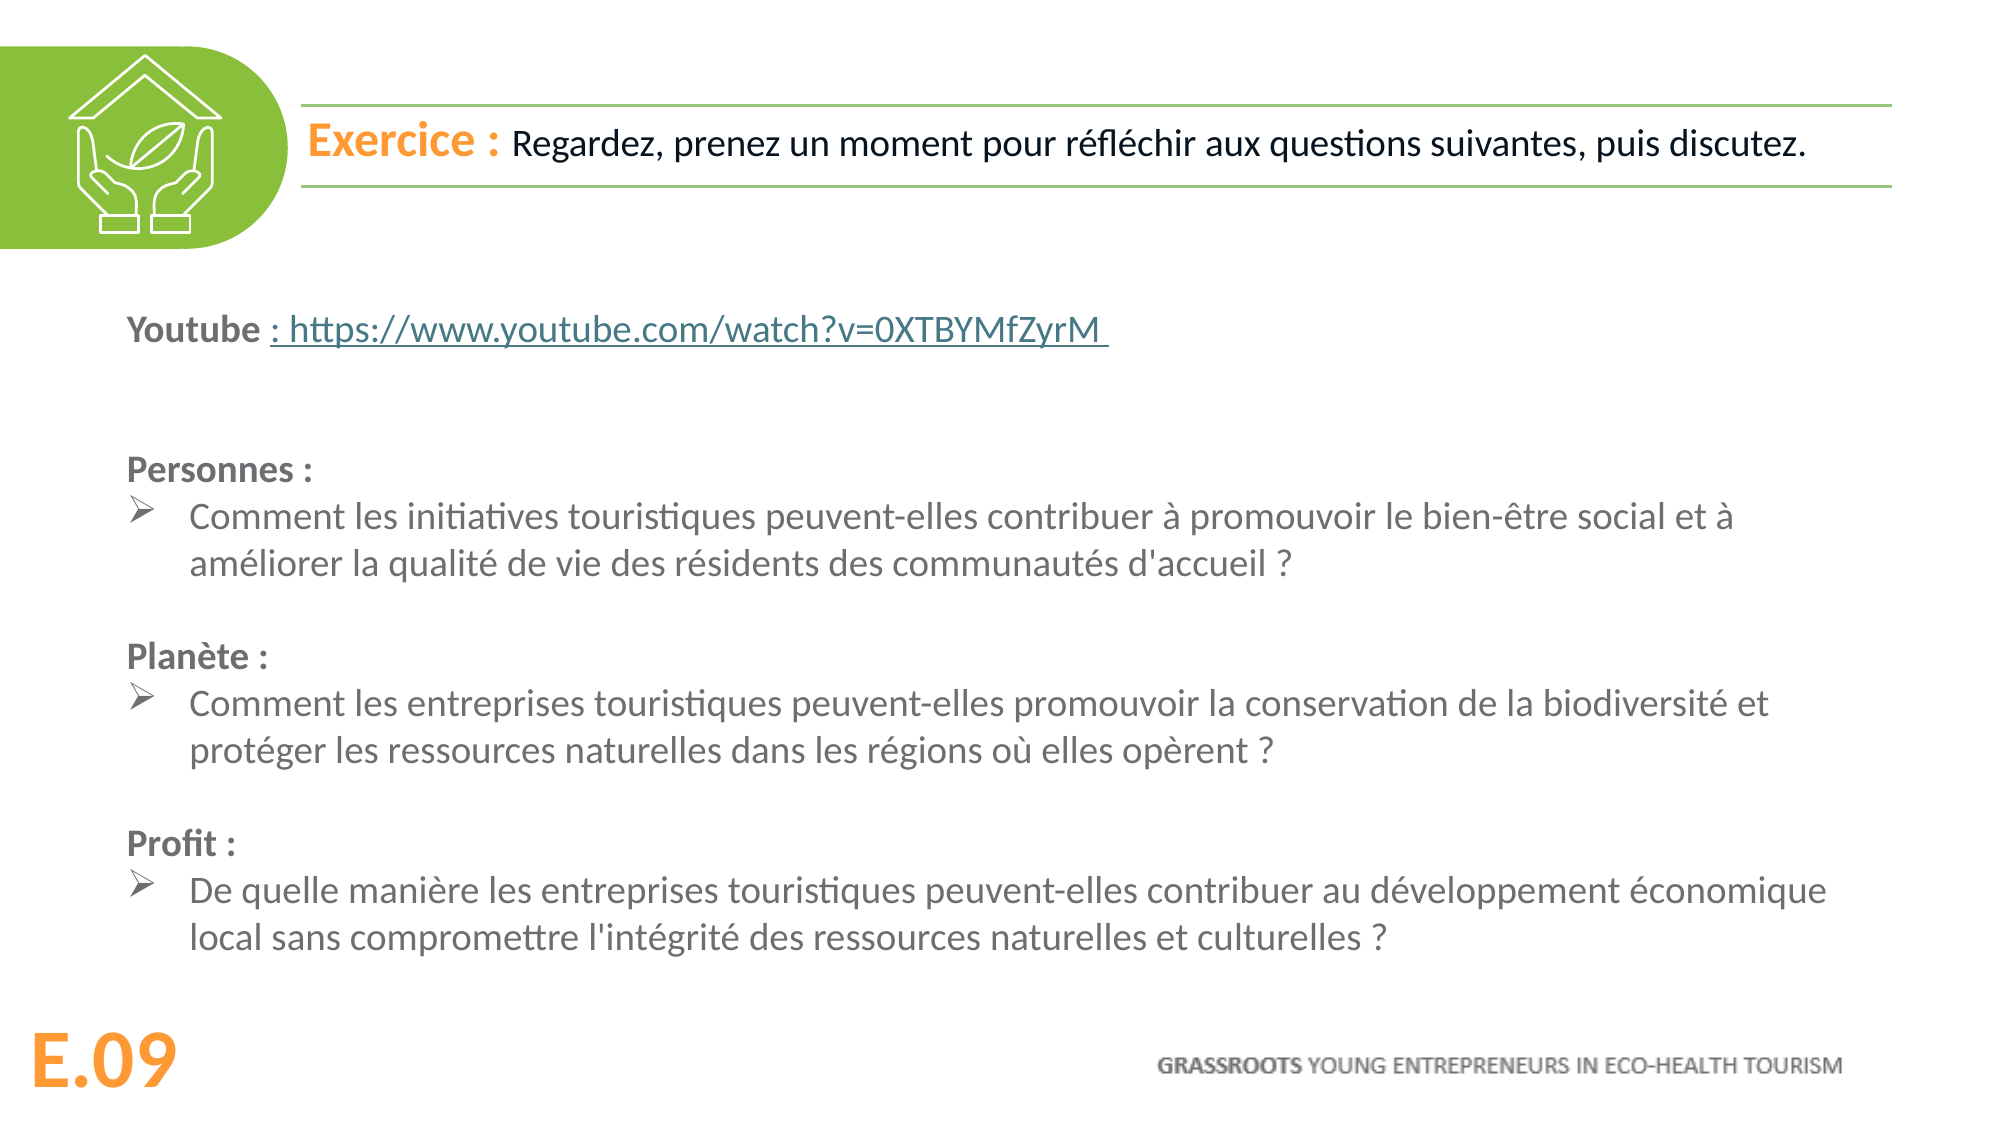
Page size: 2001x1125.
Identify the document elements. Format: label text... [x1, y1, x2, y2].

list Exercice : Regardez, prenez un moment pour réfléchir aux questions suivantes, puis discutez. [287, 77, 1962, 249]
picture [1137, 1045, 1852, 1091]
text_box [68, 54, 222, 233]
text_box E.09 [10, 1019, 298, 1125]
text_box [0, 46, 288, 249]
list Youtube : https://www.youtube.com/watch?v=0XTBYMfZyrM Personnes : Comment les initiatives touristiques peuvent-elles contribuer à promouvoir le bien-être social et à améliorer la qualité de vie des résidents des communautés d'accueil ? Planète : Comment les entreprises touristiques peuvent-elles promouvoir la conservation de la biodiversité et protéger les ressources naturelles dans les régions où elles opèrent ? Profit : De quelle manière les entreprises touristiques peuvent-elles contribuer au développement économique local sans compromettre l'intégrité des ressources naturelles et culturelles ? [106, 283, 1904, 998]
